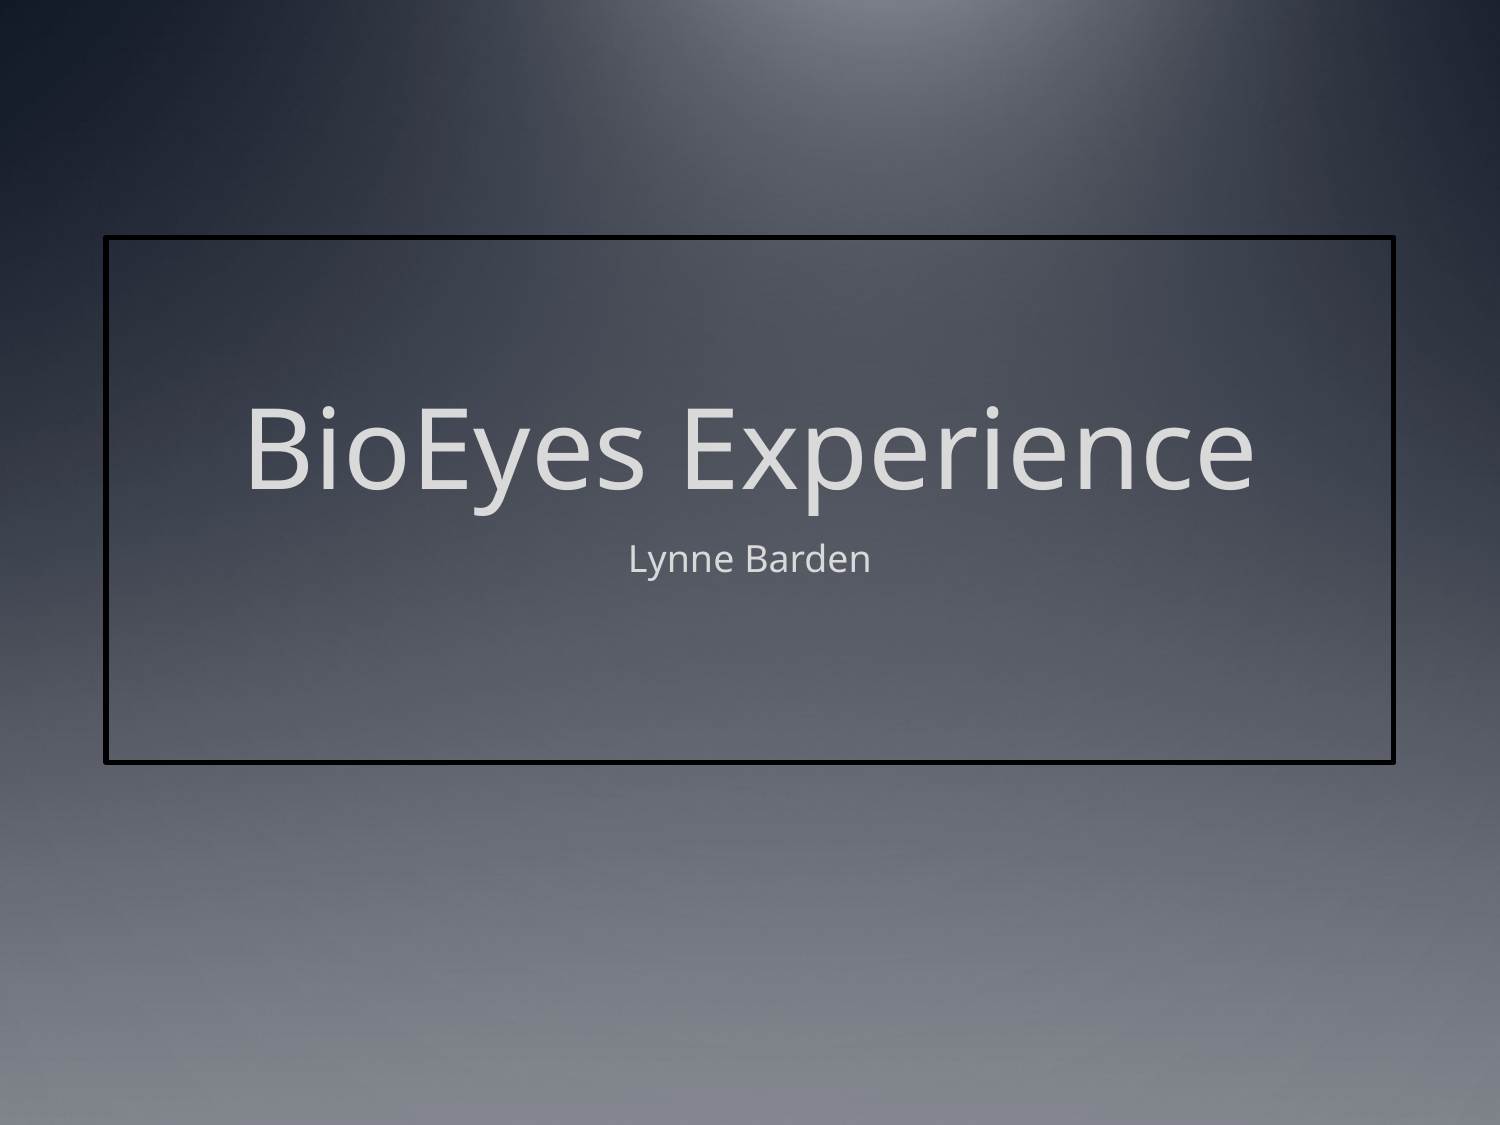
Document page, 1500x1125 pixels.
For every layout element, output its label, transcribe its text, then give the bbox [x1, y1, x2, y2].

subtitle Lynne Barden [108, 527, 1392, 670]
title BioEyes Experience [108, 252, 1392, 520]
